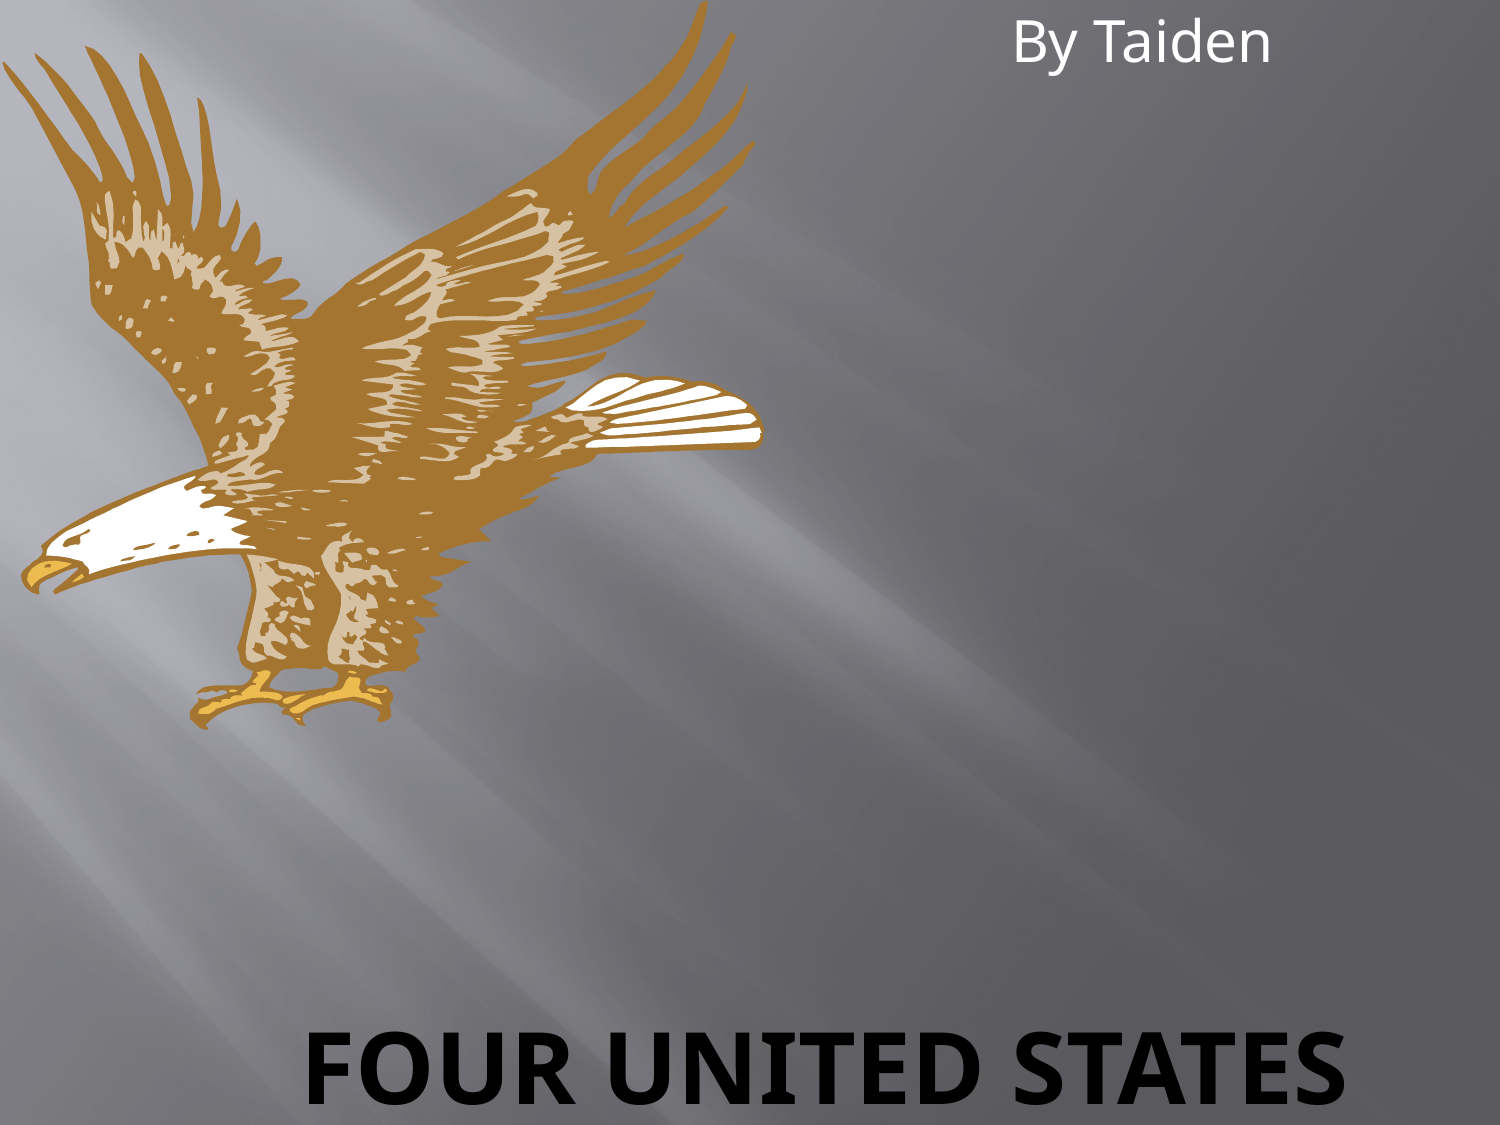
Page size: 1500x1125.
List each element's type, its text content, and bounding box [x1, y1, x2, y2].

picture [2, 0, 766, 730]
subtitle By Taiden [800, 0, 1500, 235]
title Four United States [150, 987, 1500, 1125]
